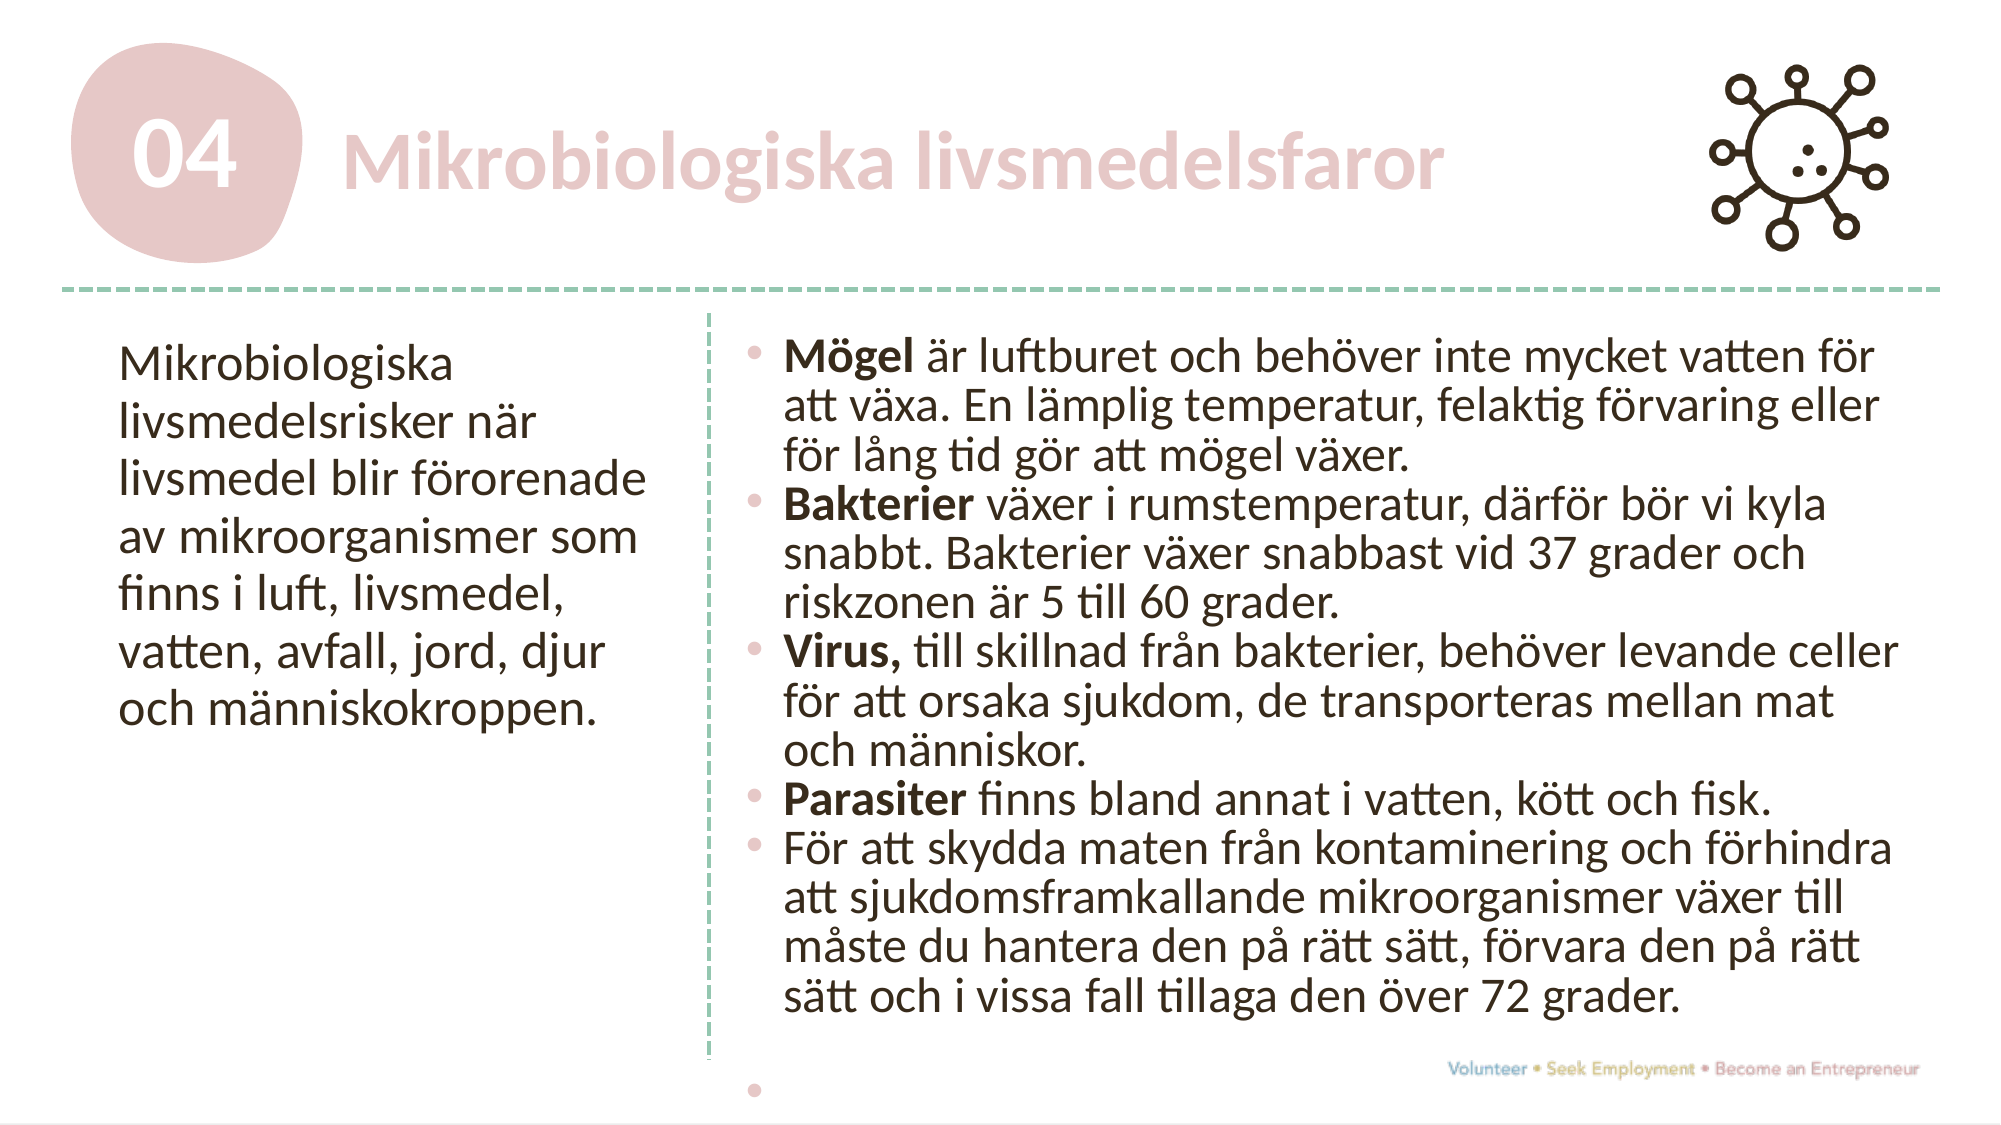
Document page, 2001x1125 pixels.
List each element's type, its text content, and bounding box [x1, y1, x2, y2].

picture [1418, 1046, 1971, 1103]
text_box Mikrobiologiska livsmedelsrisker när livsmedel blir förorenade av mikroorganismer som finns i luft, livsmedel, vatten, avfall, jord, djur och människokroppen. [104, 326, 679, 655]
text_box [105, 231, 278, 264]
text_box Mikrobiologiska livsmedelsfaror [327, 115, 1572, 238]
picture [1692, 43, 1908, 259]
text_box 04 [58, 90, 313, 231]
text_box Mögel är luftburet och behöver inte mycket vatten för att växa. En lämplig temperatur, felaktig förvaring eller för lång tid gör att mögel växer. Bakterier växer i rumstemperatur, därför bör vi kyla snabbt. Bakterier växer snabbast vid 37 grader och riskzonen är 5 till 60 grader. Virus, till skillnad från bakterier, behöver levande celler för att orsaka sjukdom, de transporteras mellan mat och människor. Parasiter finns bland annat i vatten, kött och fisk. För att skydda maten från kontaminering och förhindra att sjukdomsframkallande mikroorganismer växer till måste du hantera den på rätt sätt, förvara den på rätt sätt och i vissa fall tillaga den över 72 grader. [731, 326, 1918, 922]
text_box [82, 42, 285, 90]
